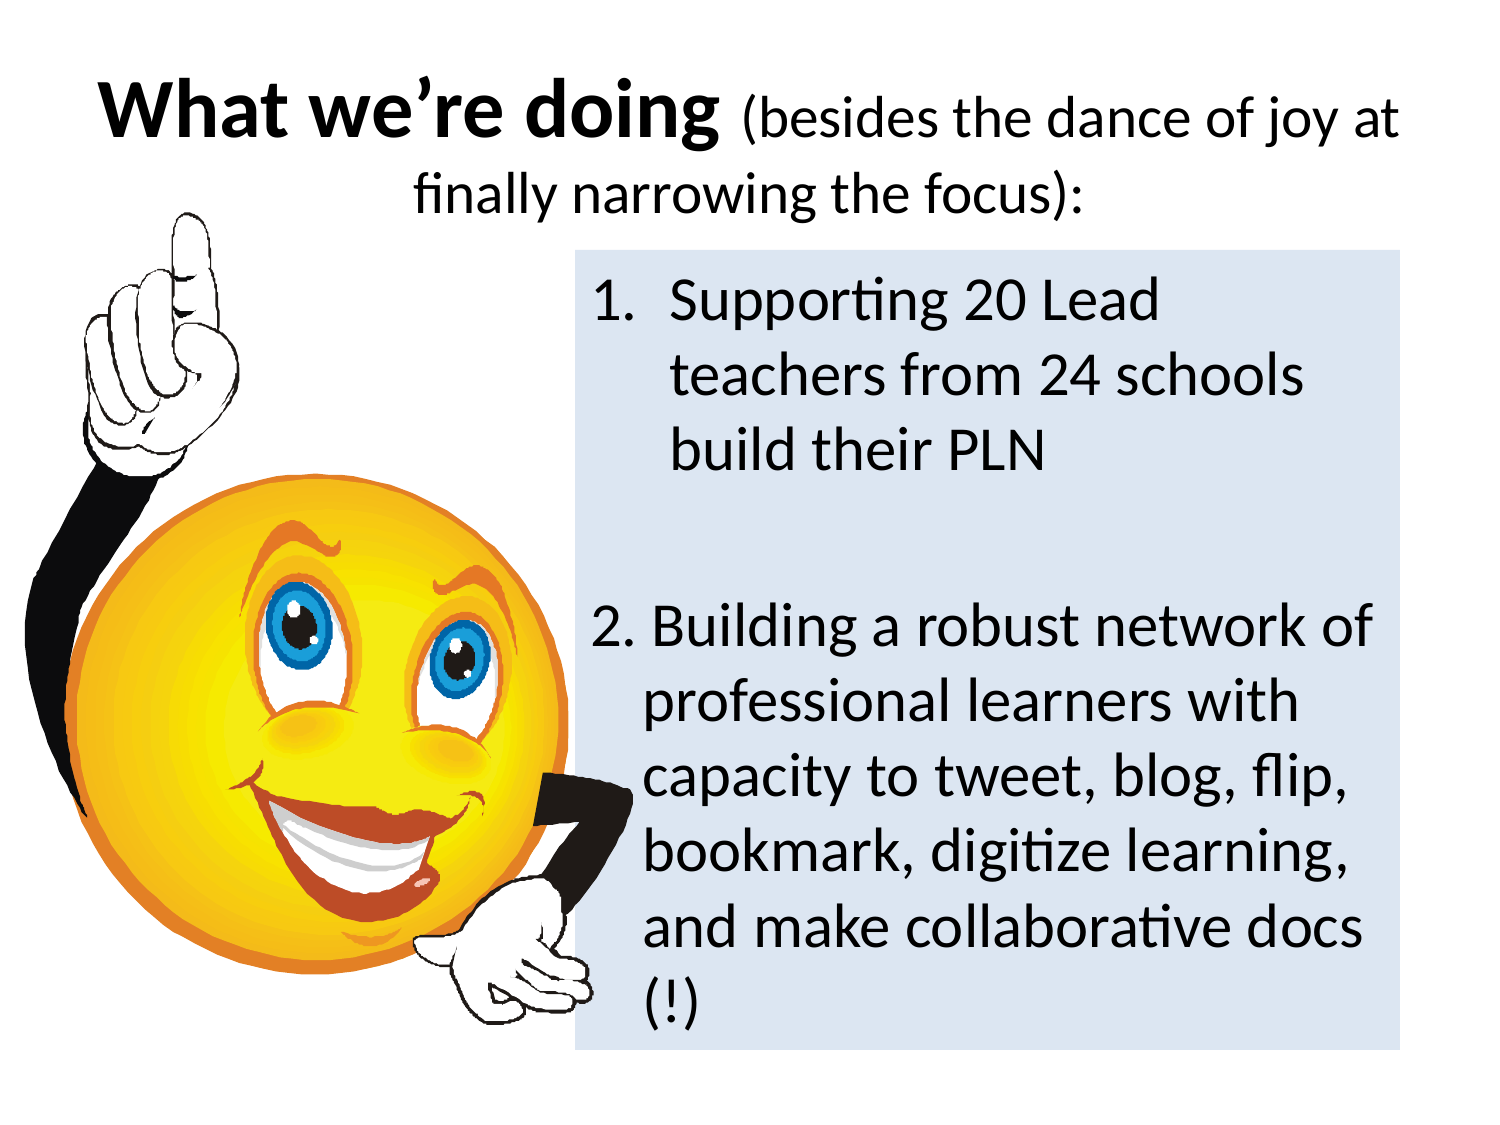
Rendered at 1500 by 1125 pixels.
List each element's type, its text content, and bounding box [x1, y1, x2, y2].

list Supporting 20 Lead teachers from 24 schools build their PLN 2. Building a robust network of professional learners with capacity to tweet, blog, flip, bookmark, digitize learning, and make collaborative docs (!) [575, 249, 1400, 1050]
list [24, 212, 634, 1026]
title What we’re doing (besides the dance of joy at finally narrowing the focus): [75, 45, 1425, 233]
